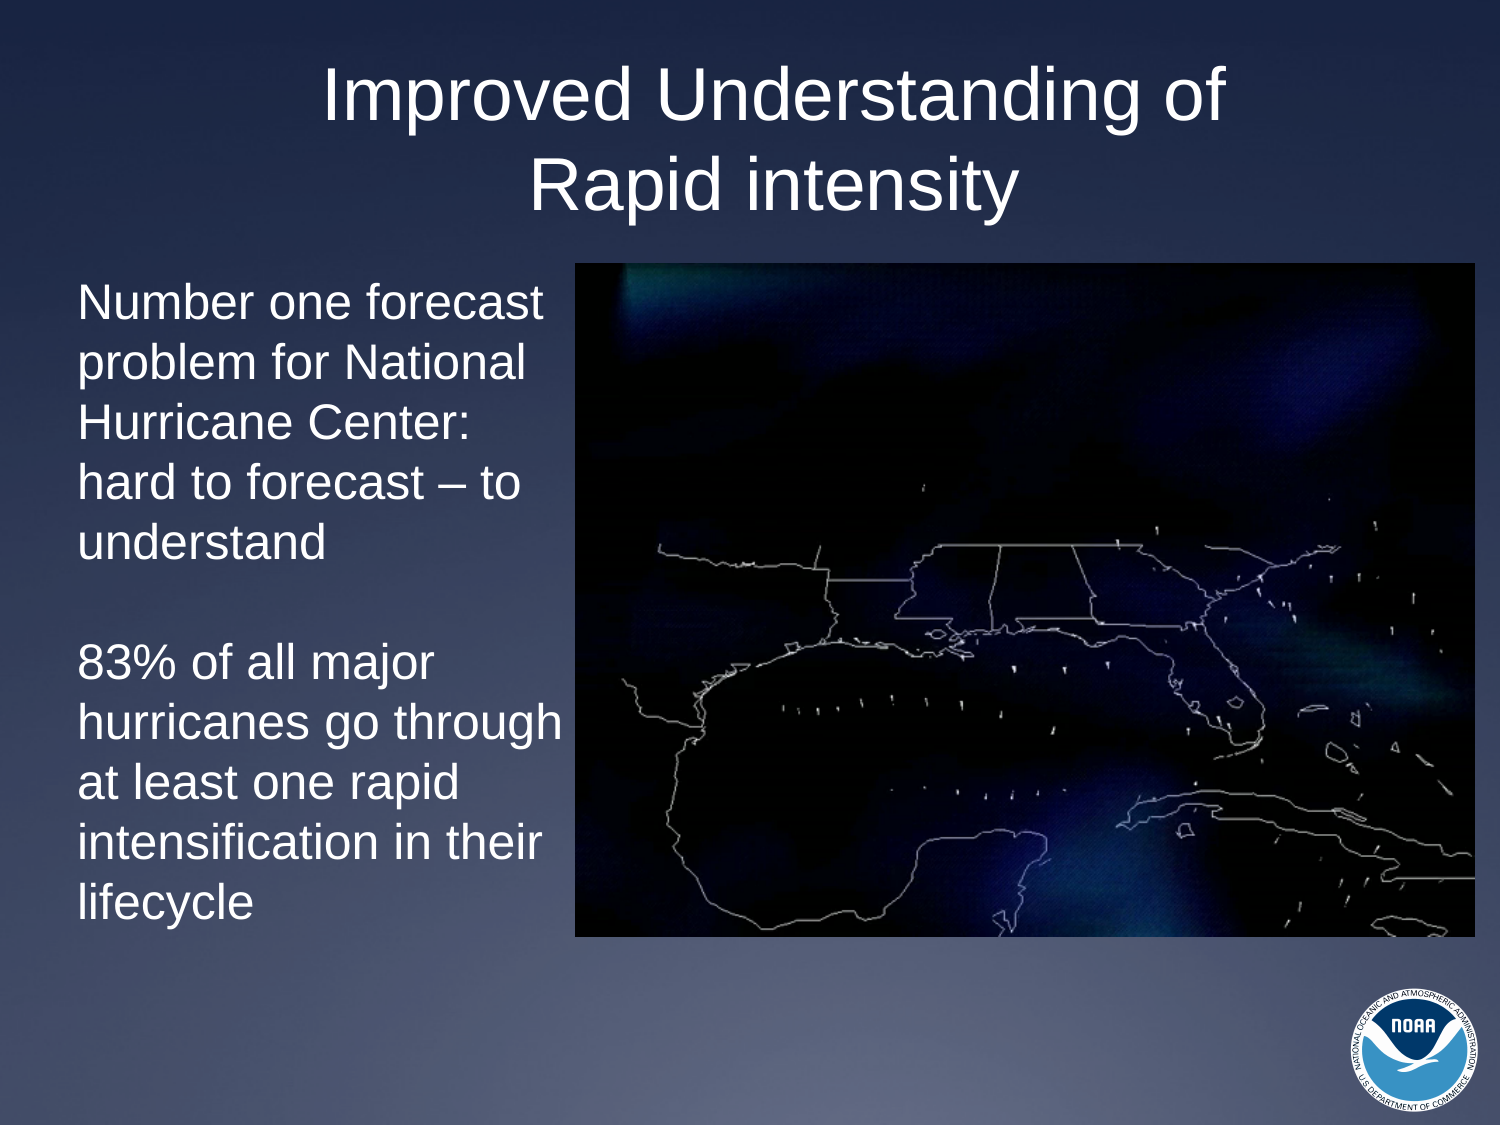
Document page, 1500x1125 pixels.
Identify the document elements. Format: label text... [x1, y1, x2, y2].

text_box Number one forecast problem for National Hurricane Center: hard to forecast – to understand 83% of all major hurricanes go through at least one rapid intensification in their lifecycle [62, 262, 588, 1058]
title Improved Understanding of Rapid intensity [124, 37, 1425, 168]
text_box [573, 261, 1476, 939]
picture [1350, 987, 1479, 1113]
